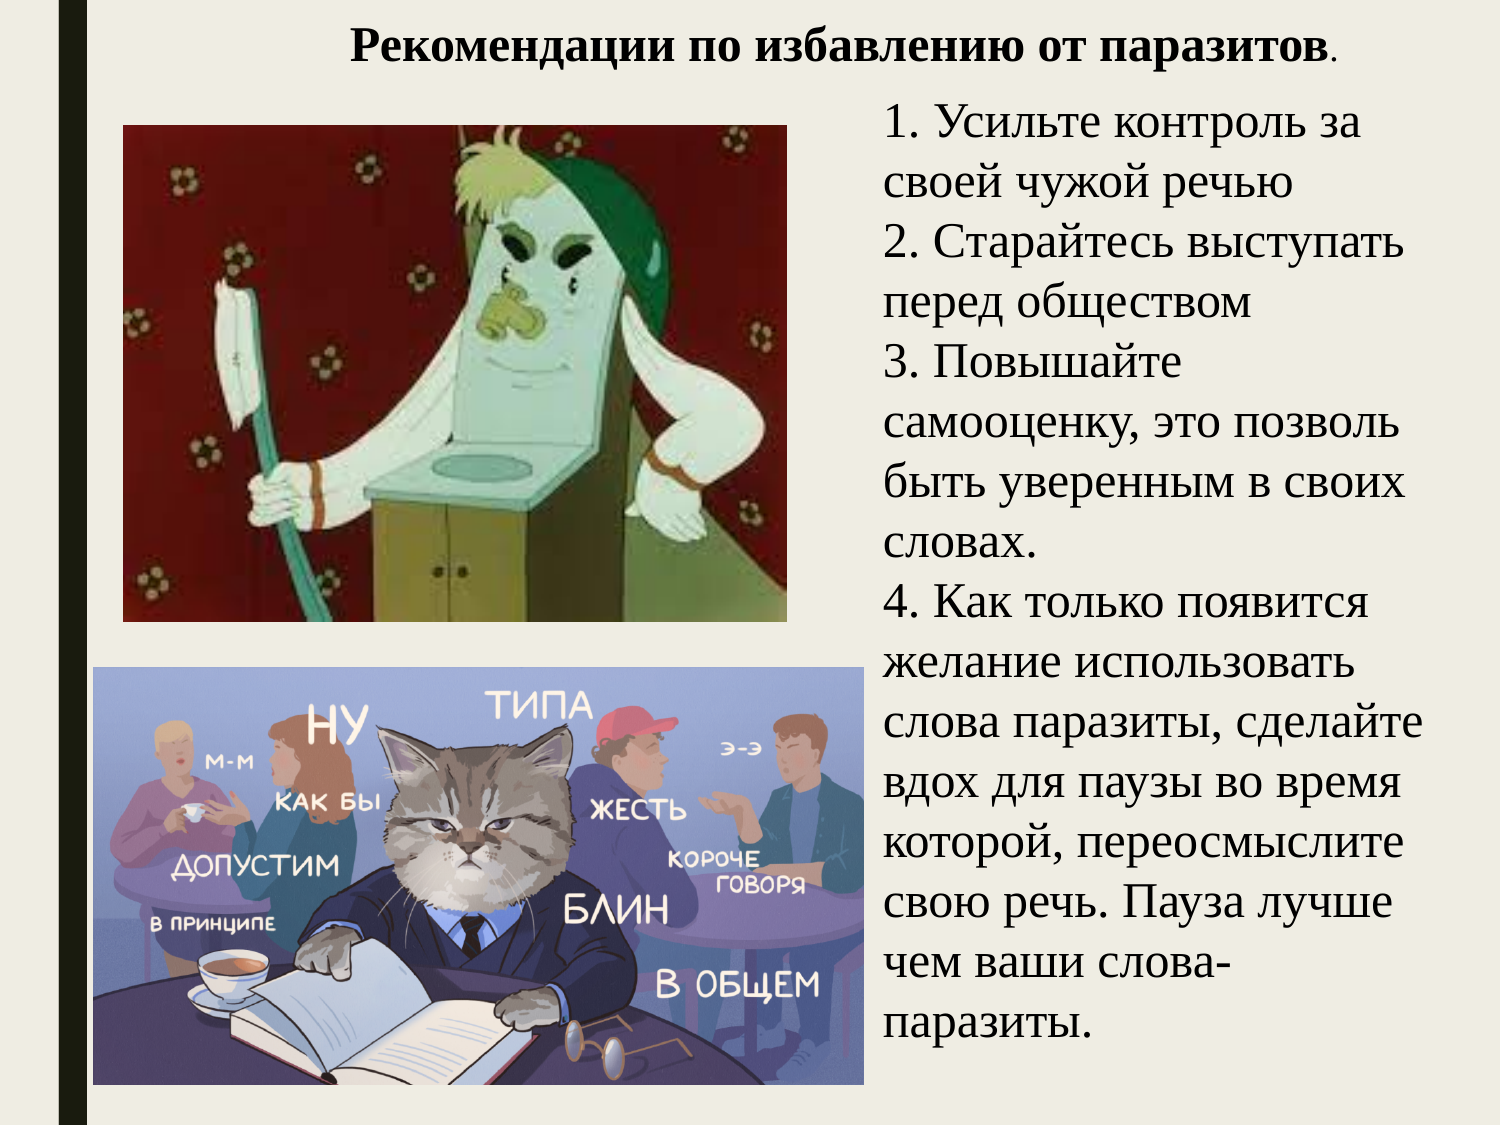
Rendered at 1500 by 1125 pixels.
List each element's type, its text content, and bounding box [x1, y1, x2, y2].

text_box Рекомендации по избавлению от паразитов. [335, 3, 1460, 79]
picture [93, 667, 864, 1085]
picture [123, 125, 787, 622]
text_box 1. Усильте контроль за своей чужой речью 2. Старайтесь выступать перед обществом 3. Повышайте cамооценку, это позволь быть уверенным в своих словах. 4. Как только появится желание использовать слова паразиты, сделайте вдох для паузы во время которой, переосмыслите свою речь. Пауза лучше чем ваши слова-паразиты. [868, 79, 1456, 1055]
